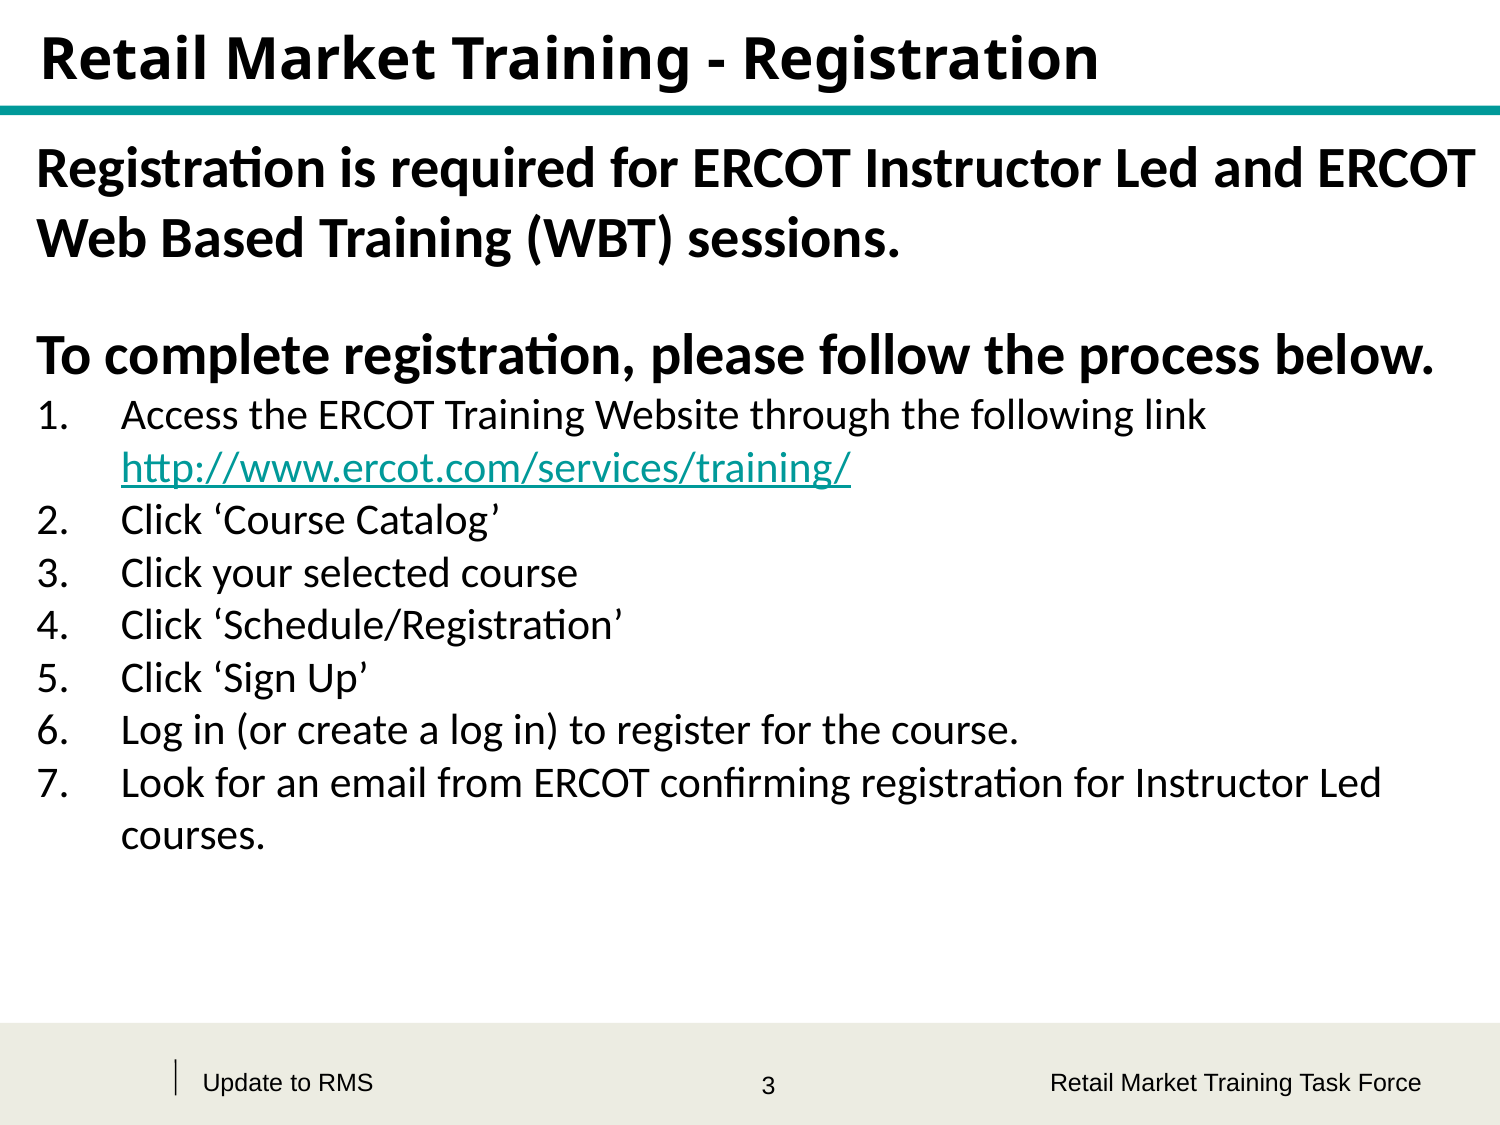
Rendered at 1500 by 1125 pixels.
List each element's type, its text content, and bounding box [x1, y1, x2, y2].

list Registration is required for ERCOT Instructor Led and ERCOT Web Based Training (WBT) sessions. To complete registration, please follow the process below. Access the ERCOT Training Website through the following link http://www.ercot.com/services/training/ Click ‘Course Catalog’ Click your selected course Click ‘Schedule/Registration’ Click ‘Sign Up’ Log in (or create a log in) to register for the course. Look for an email from ERCOT confirming registration for Instructor Led courses. [21, 121, 1500, 1013]
slide_number Update to RMS [187, 1059, 538, 1125]
title Retail Market Training - Registration [24, 0, 1451, 113]
footer Retail Market Training Task Force [1024, 1059, 1438, 1125]
